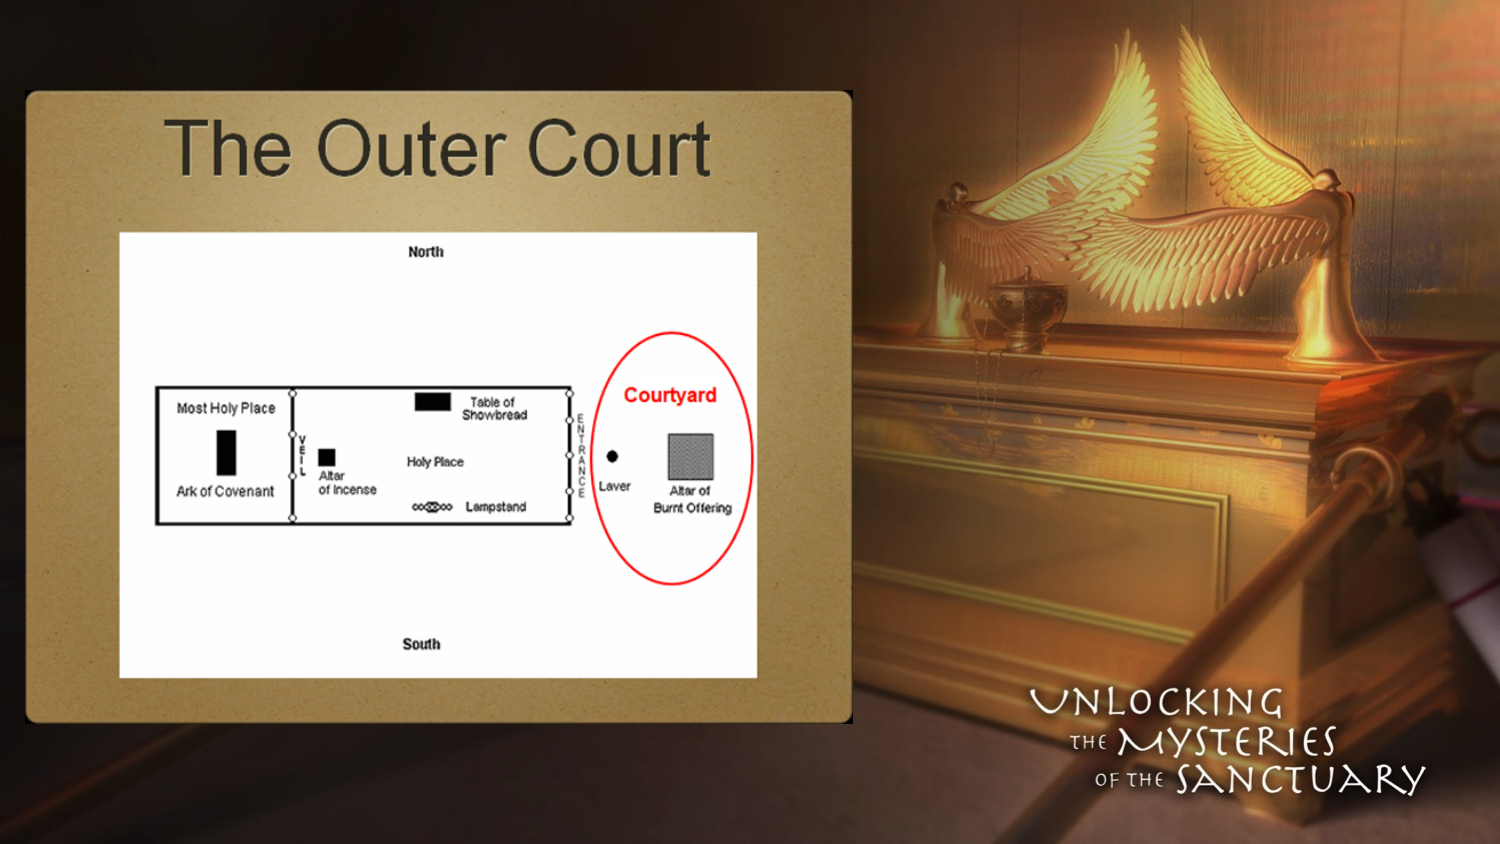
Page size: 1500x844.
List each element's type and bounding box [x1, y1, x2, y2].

list [25, 89, 853, 724]
picture [0, 0, 1500, 844]
